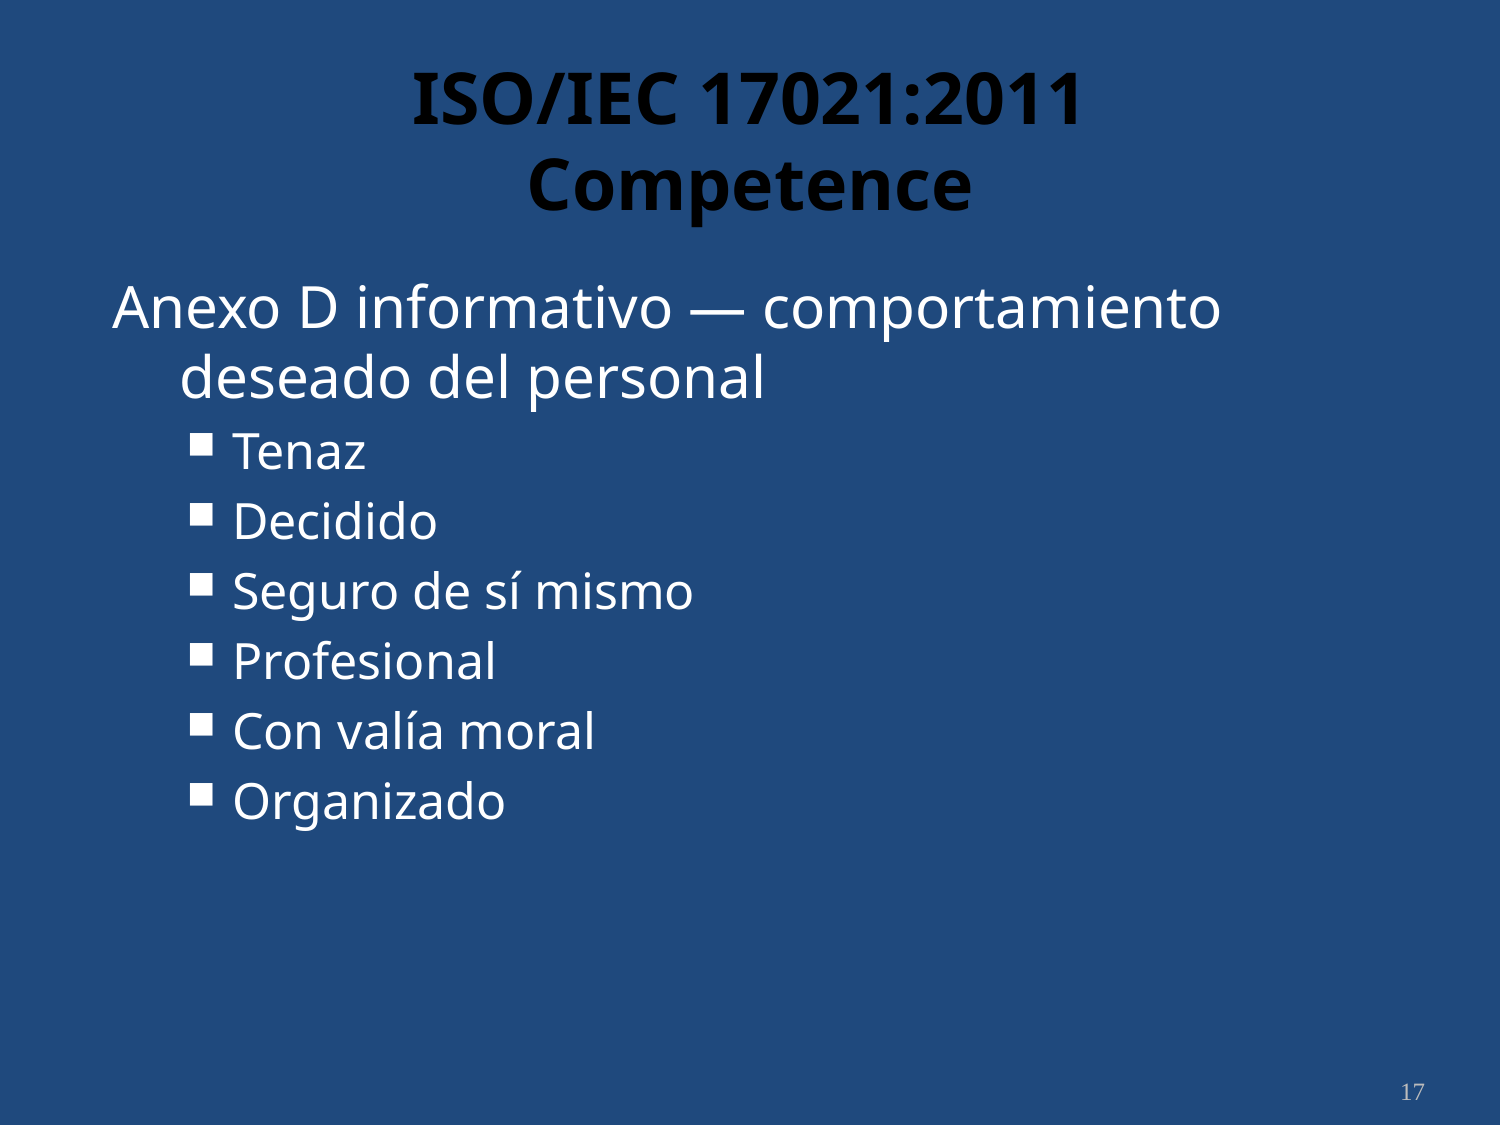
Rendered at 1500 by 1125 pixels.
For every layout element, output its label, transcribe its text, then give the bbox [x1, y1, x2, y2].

slide_number 17 [1299, 1052, 1425, 1113]
title ISO/IEC 17021:2011 Competence [75, 45, 1425, 233]
list Anexo D informativo — comportamiento deseado del personal Tenaz Decidido Seguro de sí mismo Profesional Con valía moral Organizado [75, 262, 1425, 1035]
